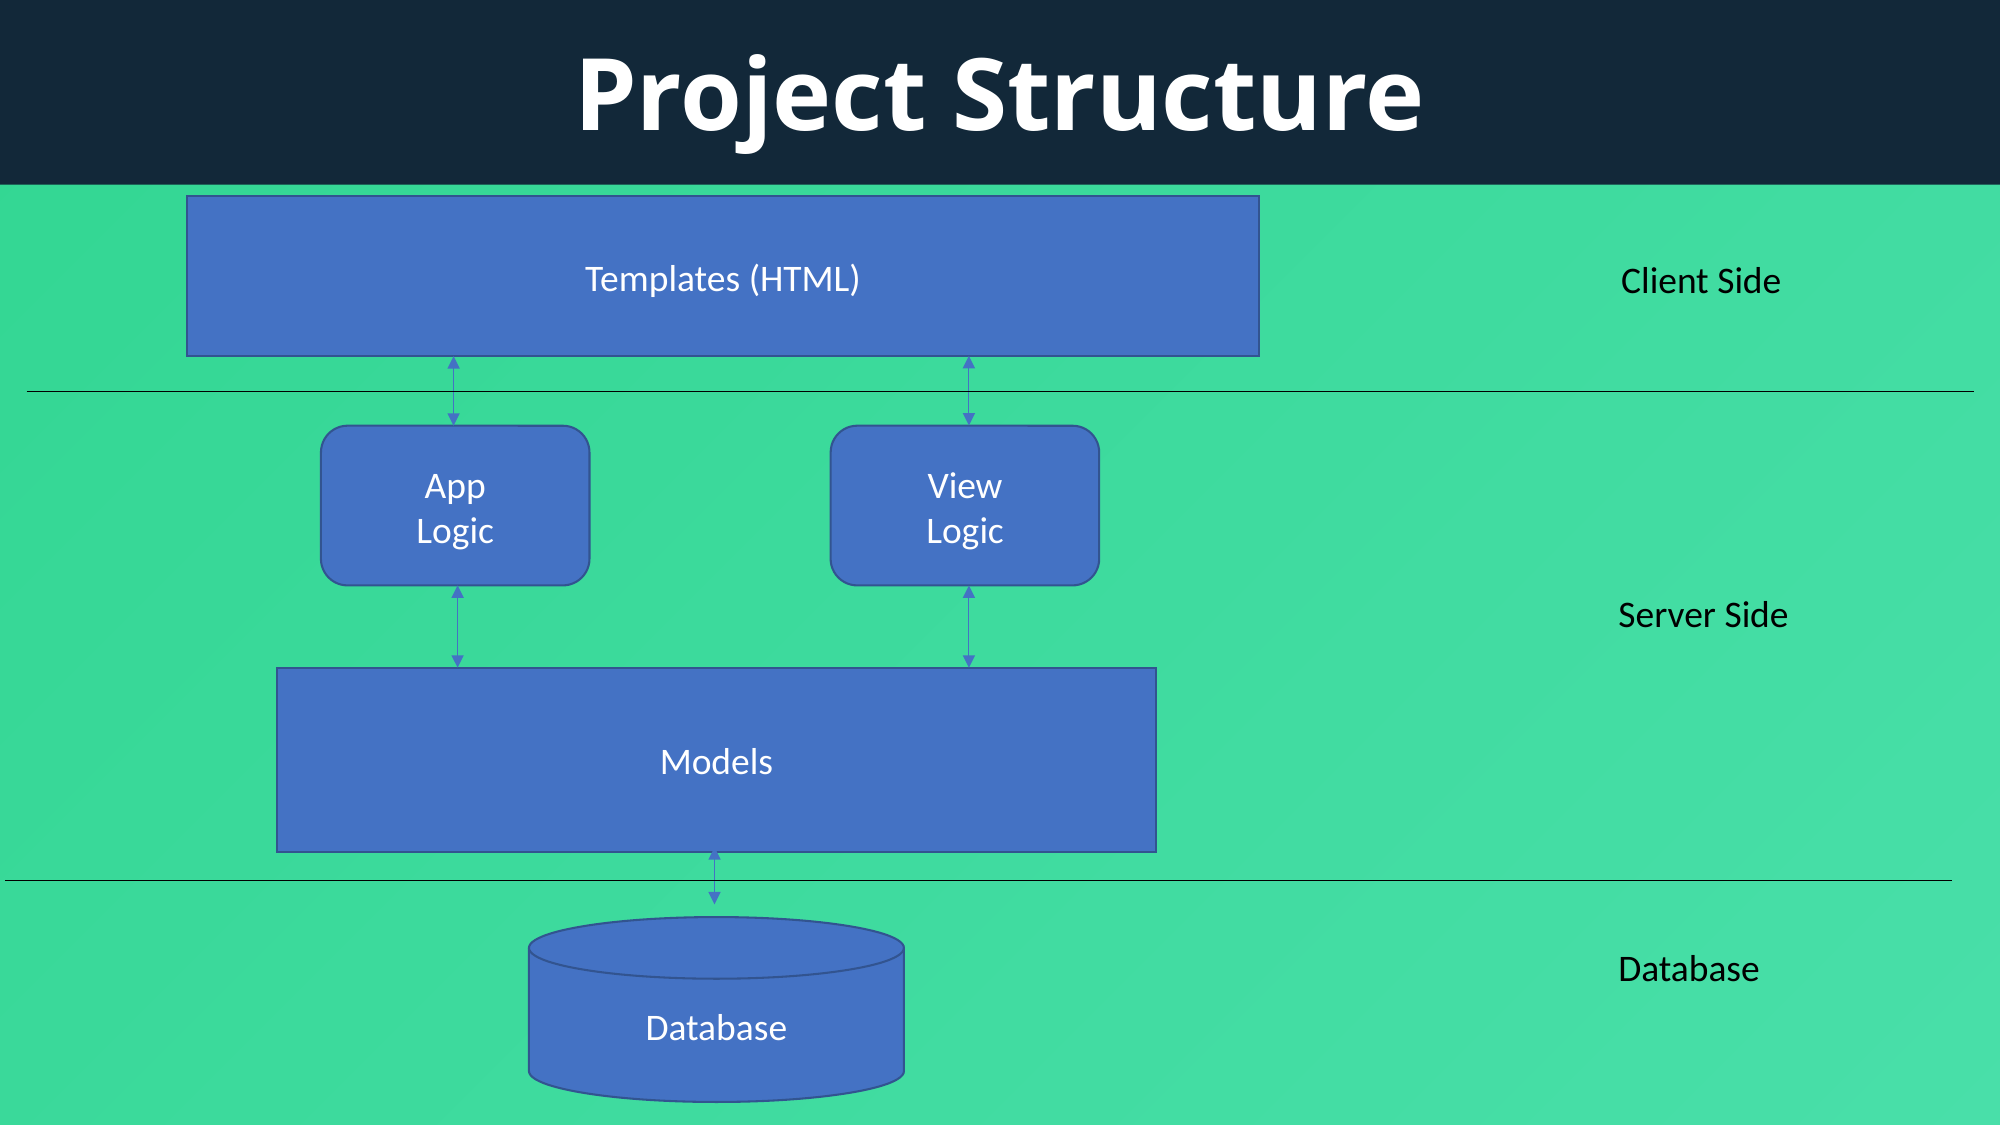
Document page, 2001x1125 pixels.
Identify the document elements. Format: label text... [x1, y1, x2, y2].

text_box Models [276, 667, 1157, 853]
text_box Templates (HTML) [186, 195, 1260, 357]
text_box App Logic [319, 424, 591, 587]
text_box [0, 0, 2000, 186]
title Project Structure [137, 35, 1863, 161]
text_box Database [527, 916, 905, 1104]
text_box Client Side [1606, 248, 1953, 309]
text_box Server Side [1603, 582, 1950, 643]
text_box View Logic [829, 424, 1101, 587]
text_box Database [1603, 936, 1950, 996]
